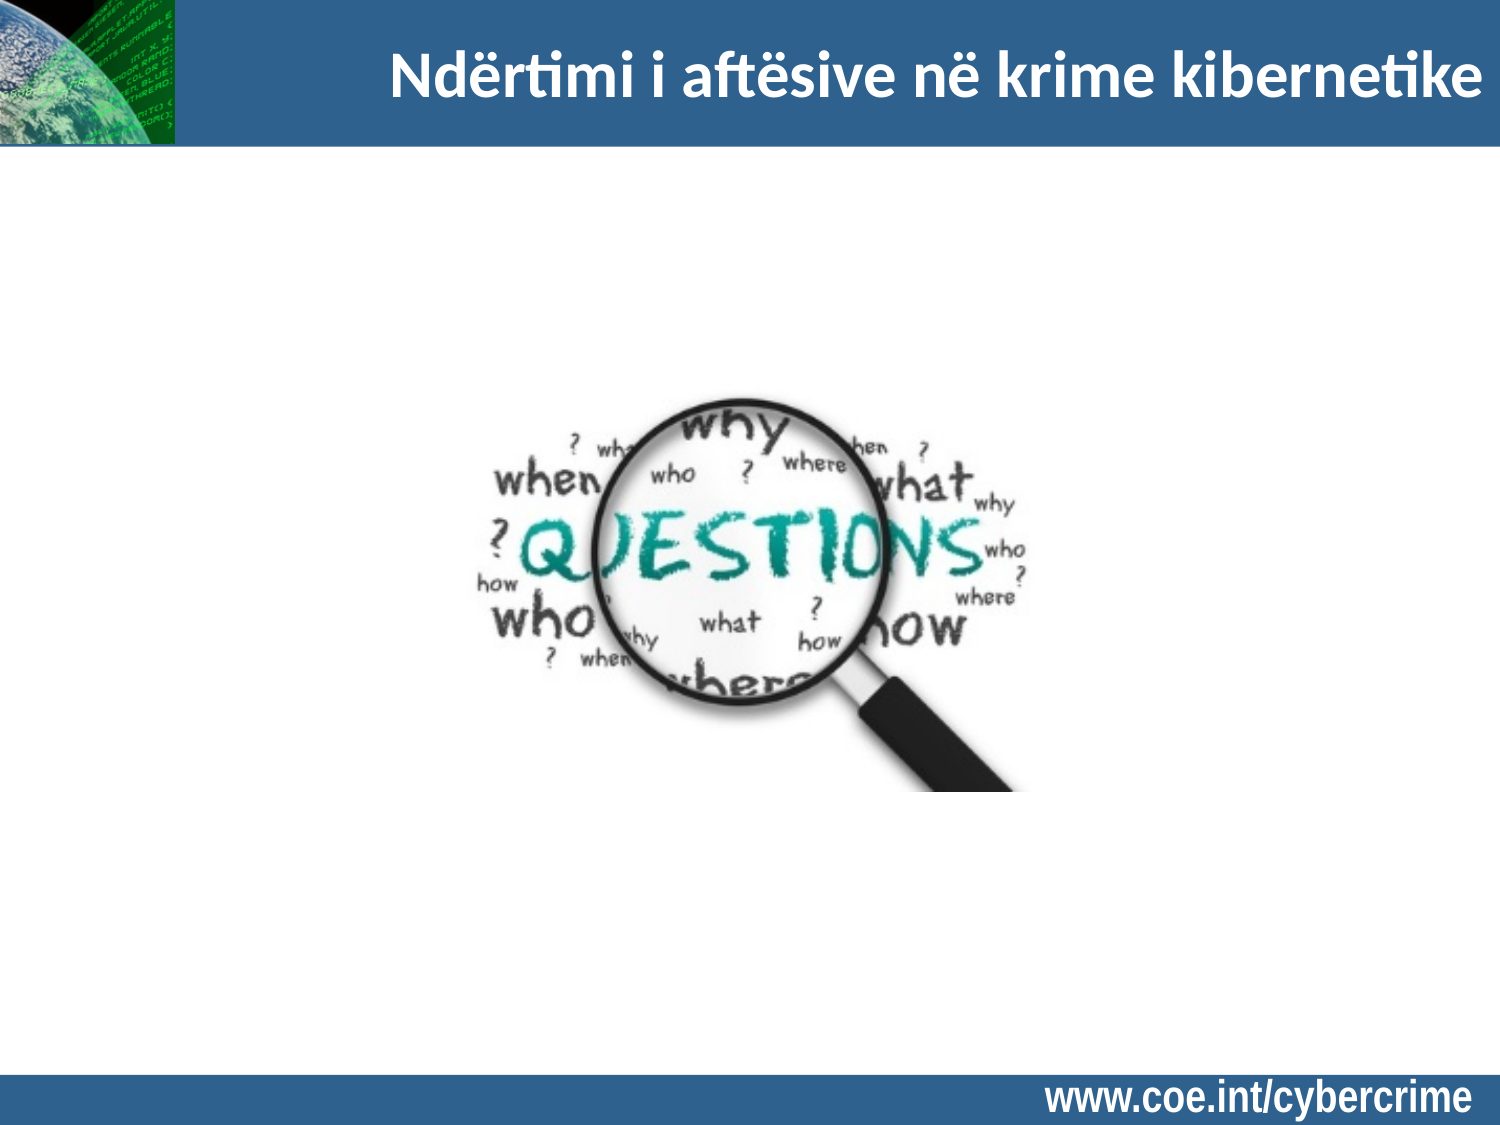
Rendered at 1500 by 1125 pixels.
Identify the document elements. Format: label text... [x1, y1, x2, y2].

picture [0, 0, 175, 144]
picture [443, 332, 1057, 793]
text_box www.coe.int/cybercrime [1030, 1059, 1500, 1125]
text_box [0, 1073, 1030, 1125]
text_box Ndërtimi i aftësive në krime kibernetike [177, 0, 1500, 149]
